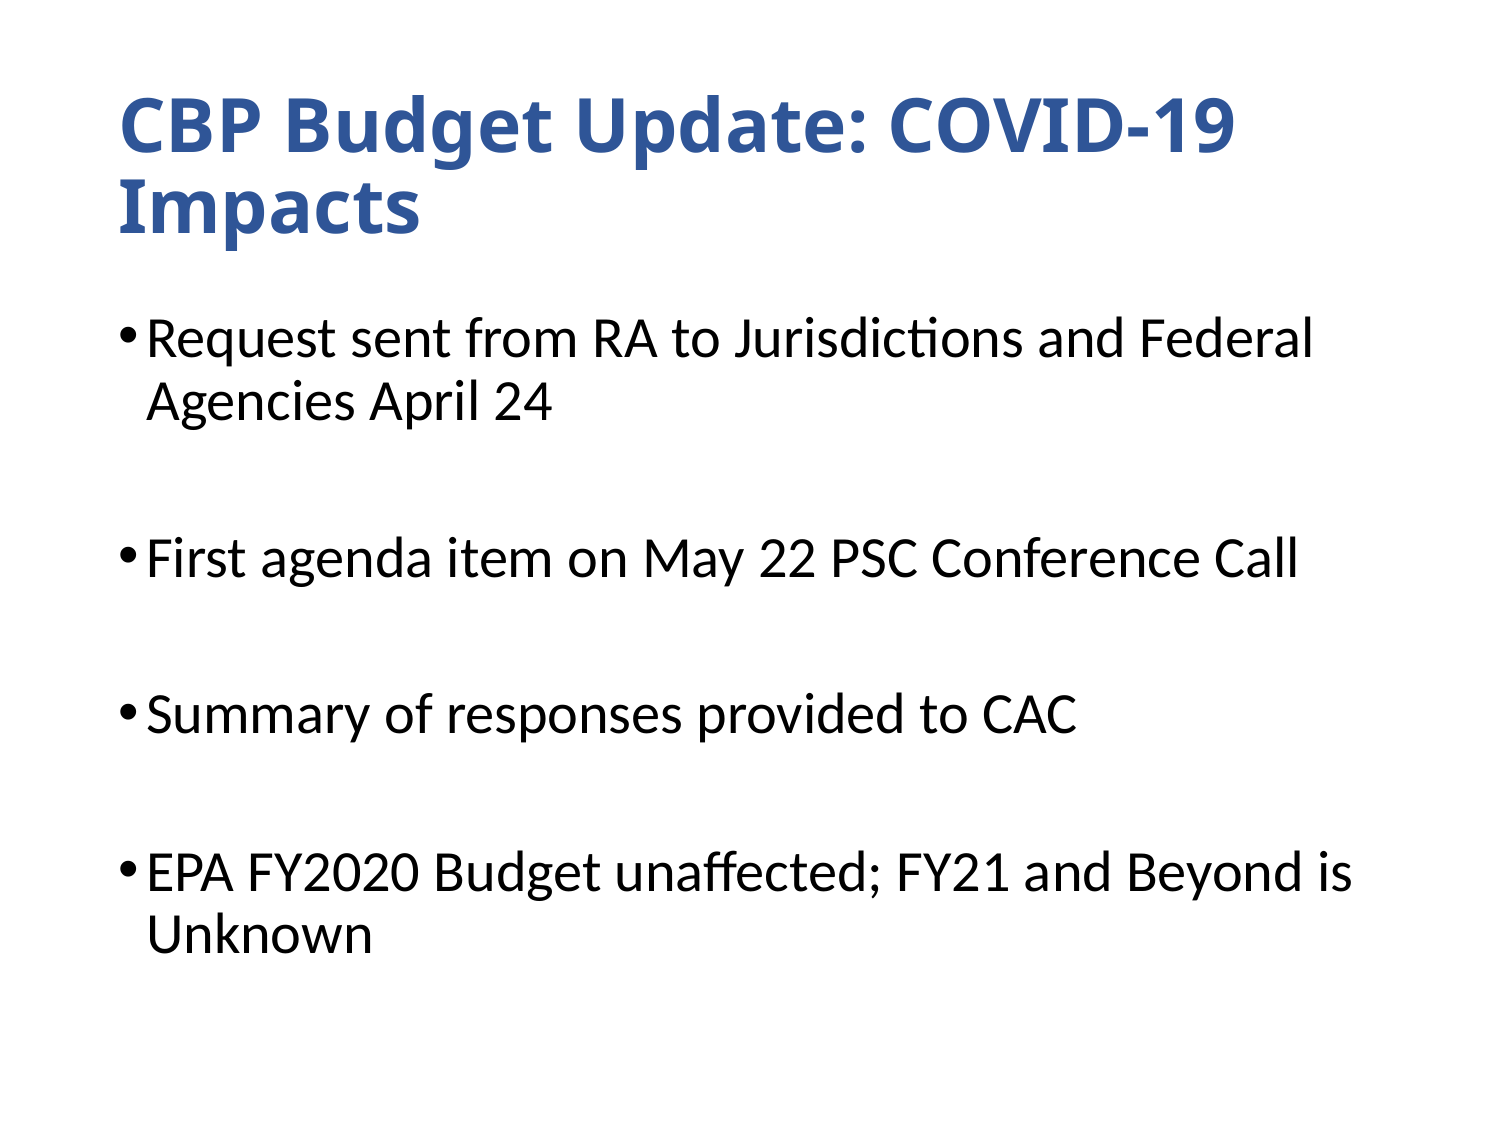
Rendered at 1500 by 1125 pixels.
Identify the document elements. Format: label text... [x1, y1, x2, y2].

title CBP Budget Update: COVID-19 Impacts [103, 59, 1397, 278]
list Request sent from RA to Jurisdictions and Federal Agencies April 24 First agenda item on May 22 PSC Conference Call Summary of responses provided to CAC EPA FY2020 Budget unaffected; FY21 and Beyond is Unknown [103, 299, 1397, 1014]
